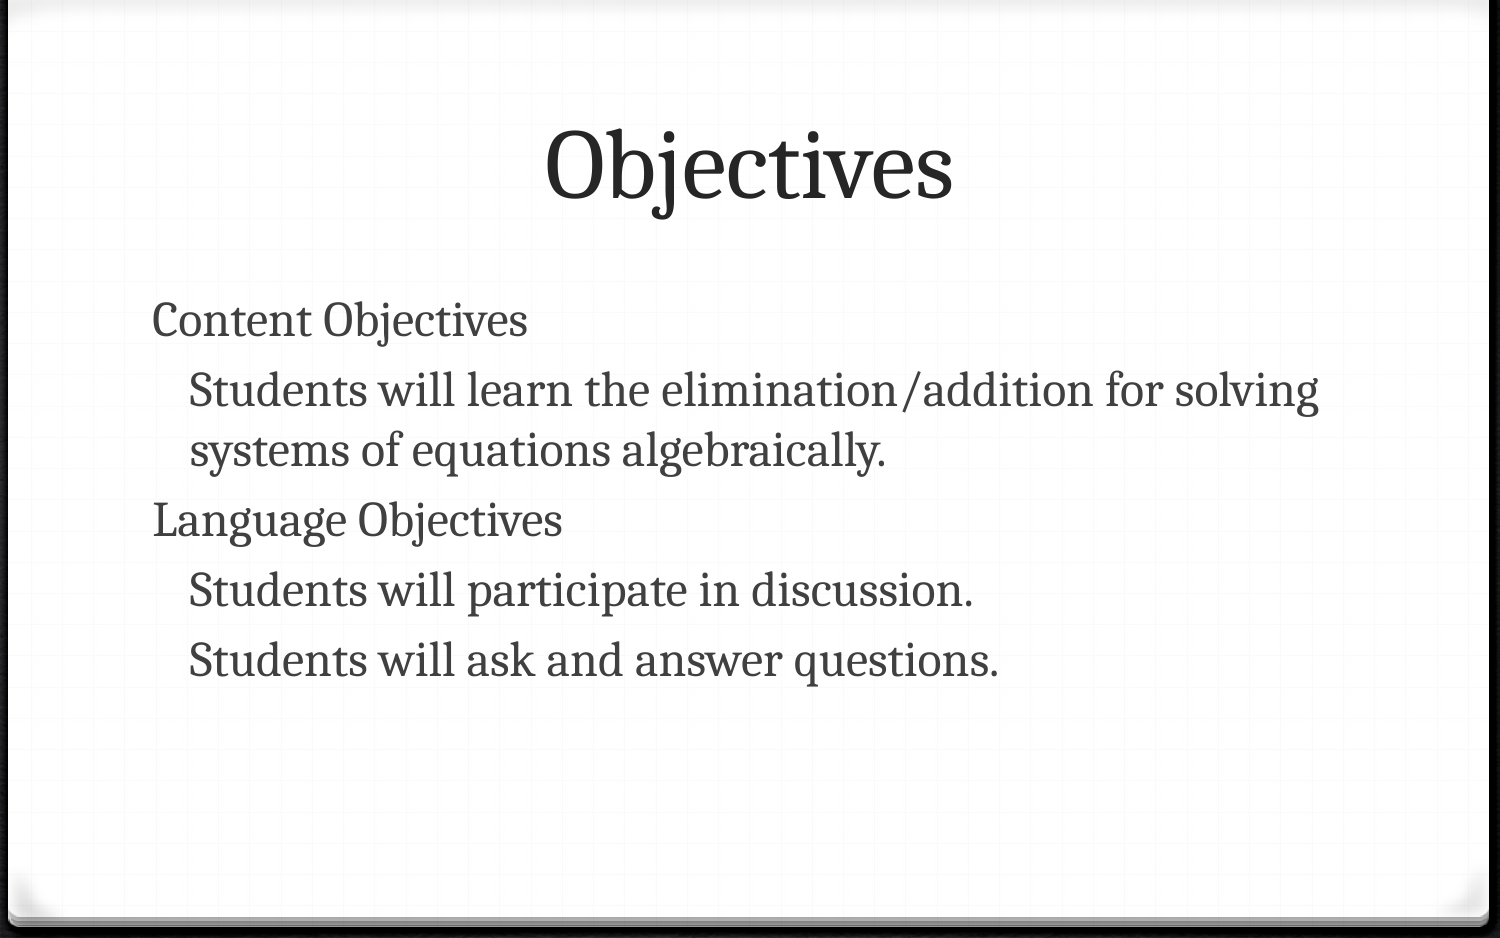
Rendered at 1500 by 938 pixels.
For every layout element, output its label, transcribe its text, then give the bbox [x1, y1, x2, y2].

title Objectives [90, 59, 1410, 257]
picture [0, 0, 1500, 938]
list Content Objectives Students will learn the elimination/addition for solving systems of equations algebraically. Language Objectives Students will participate in discussion. Students will ask and answer questions. [137, 278, 1363, 819]
